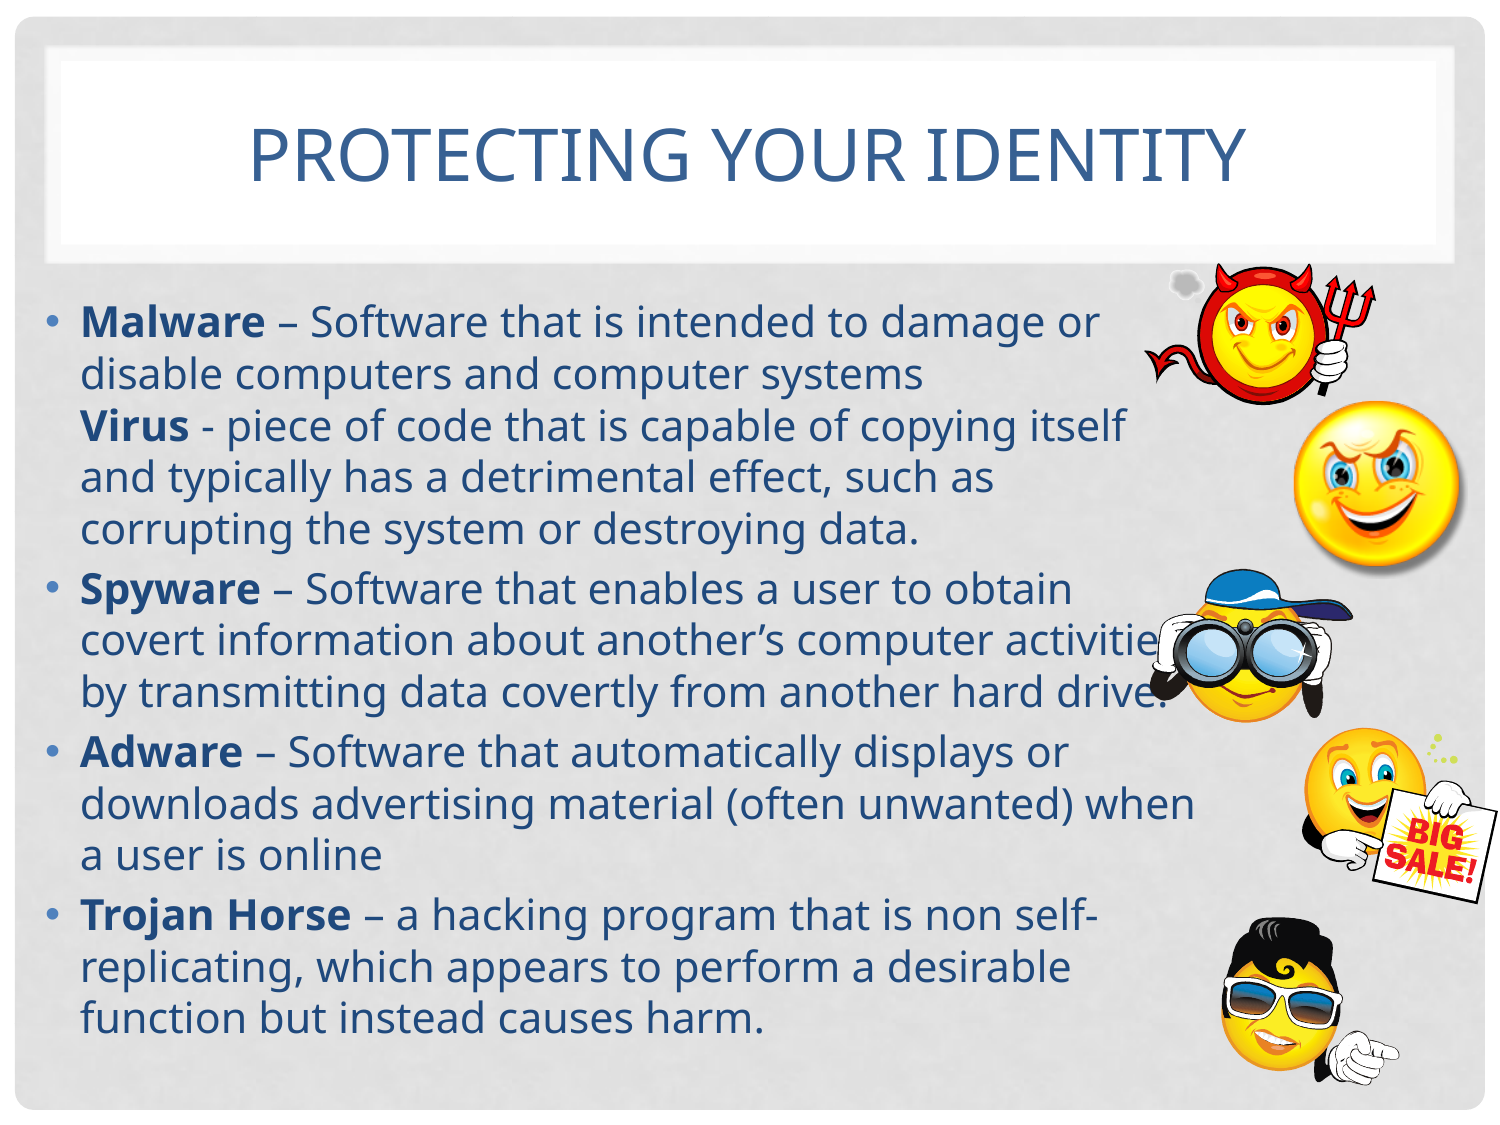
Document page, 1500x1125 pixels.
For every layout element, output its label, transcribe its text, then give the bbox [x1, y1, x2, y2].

title Protecting your Identity [69, 66, 1425, 238]
picture [1142, 262, 1468, 723]
picture [1300, 727, 1499, 905]
picture [1220, 917, 1400, 1086]
list Malware – Software that is intended to damage or disable computers and computer systems Virus - piece of code that is capable of copying itself and typically has a detrimental effect, such as corrupting the system or destroying data. Spyware – Software that enables a user to obtain covert information about another’s computer activities by transmitting data covertly from another hard drive. Adware – Software that automatically displays or downloads advertising material (often unwanted) when a user is online Trojan Horse – a hacking program that is non self-replicating, which appears to perform a desirable function but instead causes harm. [12, 287, 1213, 1088]
